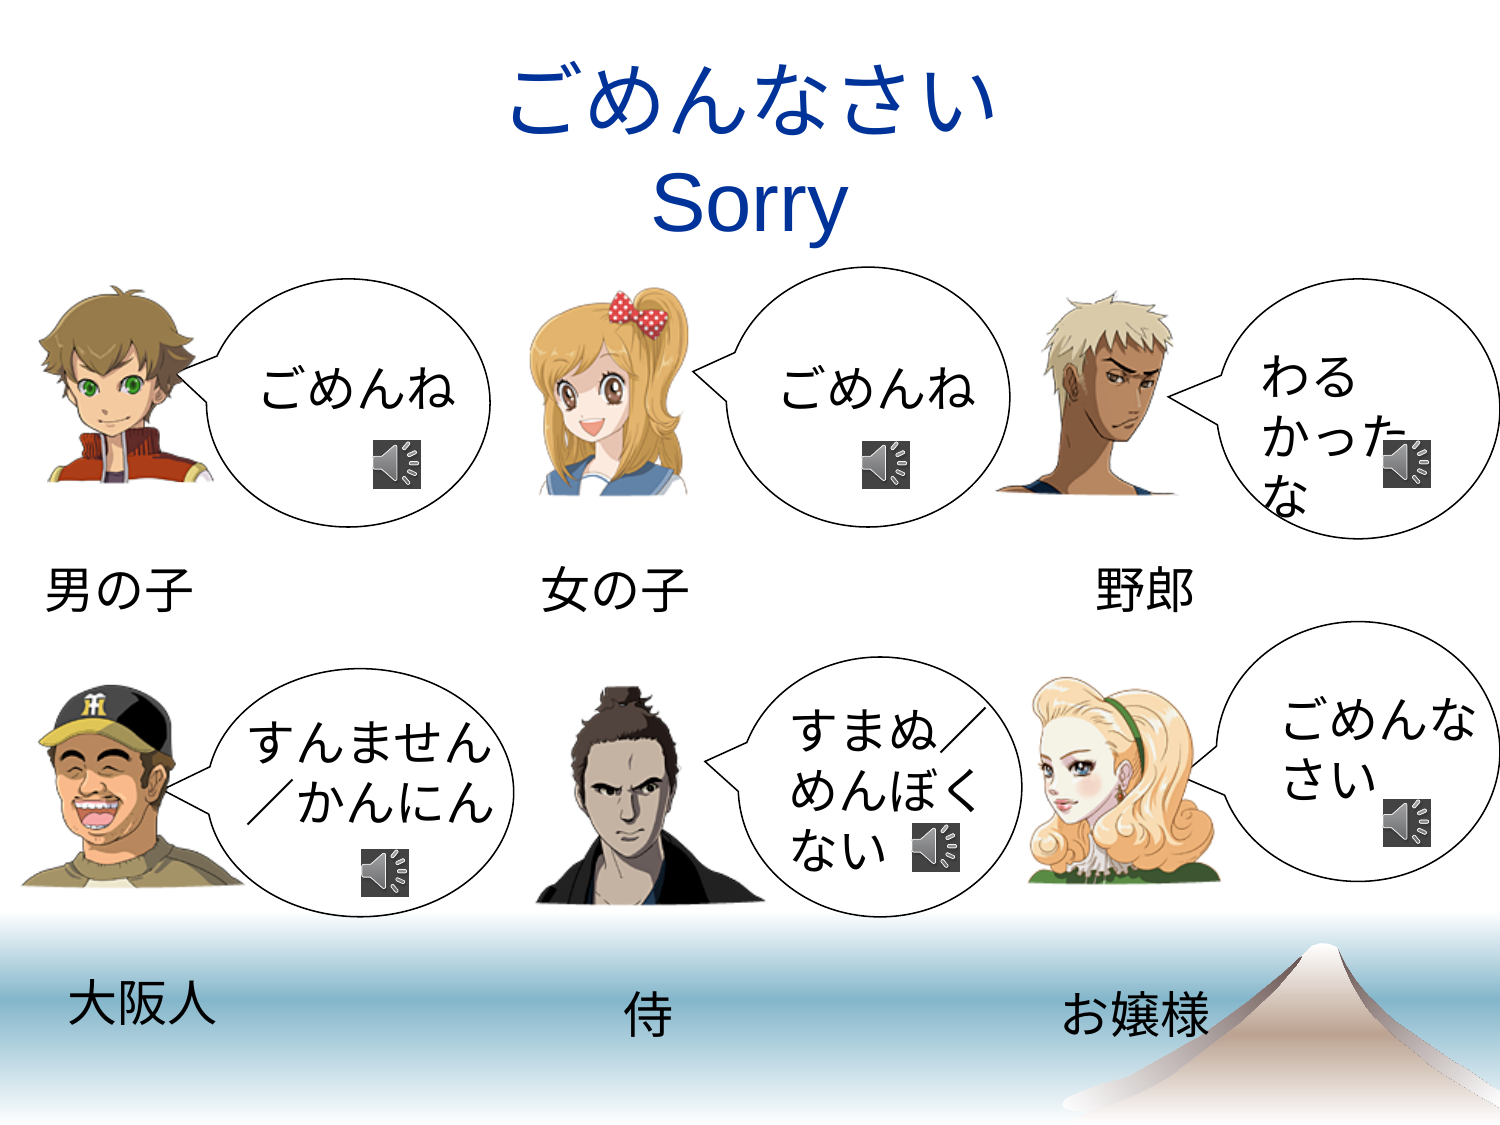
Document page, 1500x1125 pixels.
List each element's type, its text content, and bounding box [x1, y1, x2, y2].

picture [359, 847, 411, 898]
text_box 女の子 [525, 550, 715, 626]
picture [860, 439, 911, 490]
text_box [265, 668, 468, 704]
text_box わるかったな [1246, 337, 1471, 533]
text_box [265, 839, 503, 917]
text_box お嬢様 [1045, 976, 1235, 1051]
picture [513, 680, 774, 909]
picture [371, 439, 423, 490]
text_box ごめんね [761, 349, 969, 425]
text_box ごめんね [477, 349, 484, 364]
text_box [1227, 278, 1500, 489]
picture [1381, 797, 1433, 849]
title ごめんなさい Sorry [112, 54, 1388, 243]
text_box 大阪人 [53, 964, 278, 1039]
text_box [1316, 533, 1401, 539]
picture [910, 822, 961, 873]
text_box [790, 888, 970, 917]
text_box [783, 656, 977, 692]
text_box [755, 267, 969, 528]
text_box 野郎 [1080, 550, 1246, 626]
picture [974, 280, 1223, 499]
text_box ごめんなさい [1263, 680, 1500, 816]
text_box すんません／かんにん [265, 704, 508, 839]
picture [1381, 438, 1433, 490]
picture [997, 671, 1247, 894]
text_box 男の子 [29, 550, 219, 626]
picture [489, 272, 751, 503]
picture [0, 266, 255, 490]
text_box すまぬ／めんぼくない [777, 692, 992, 888]
text_box [255, 278, 484, 528]
picture [0, 668, 261, 898]
text_box [1246, 621, 1482, 882]
text_box 侍 [608, 976, 727, 1051]
